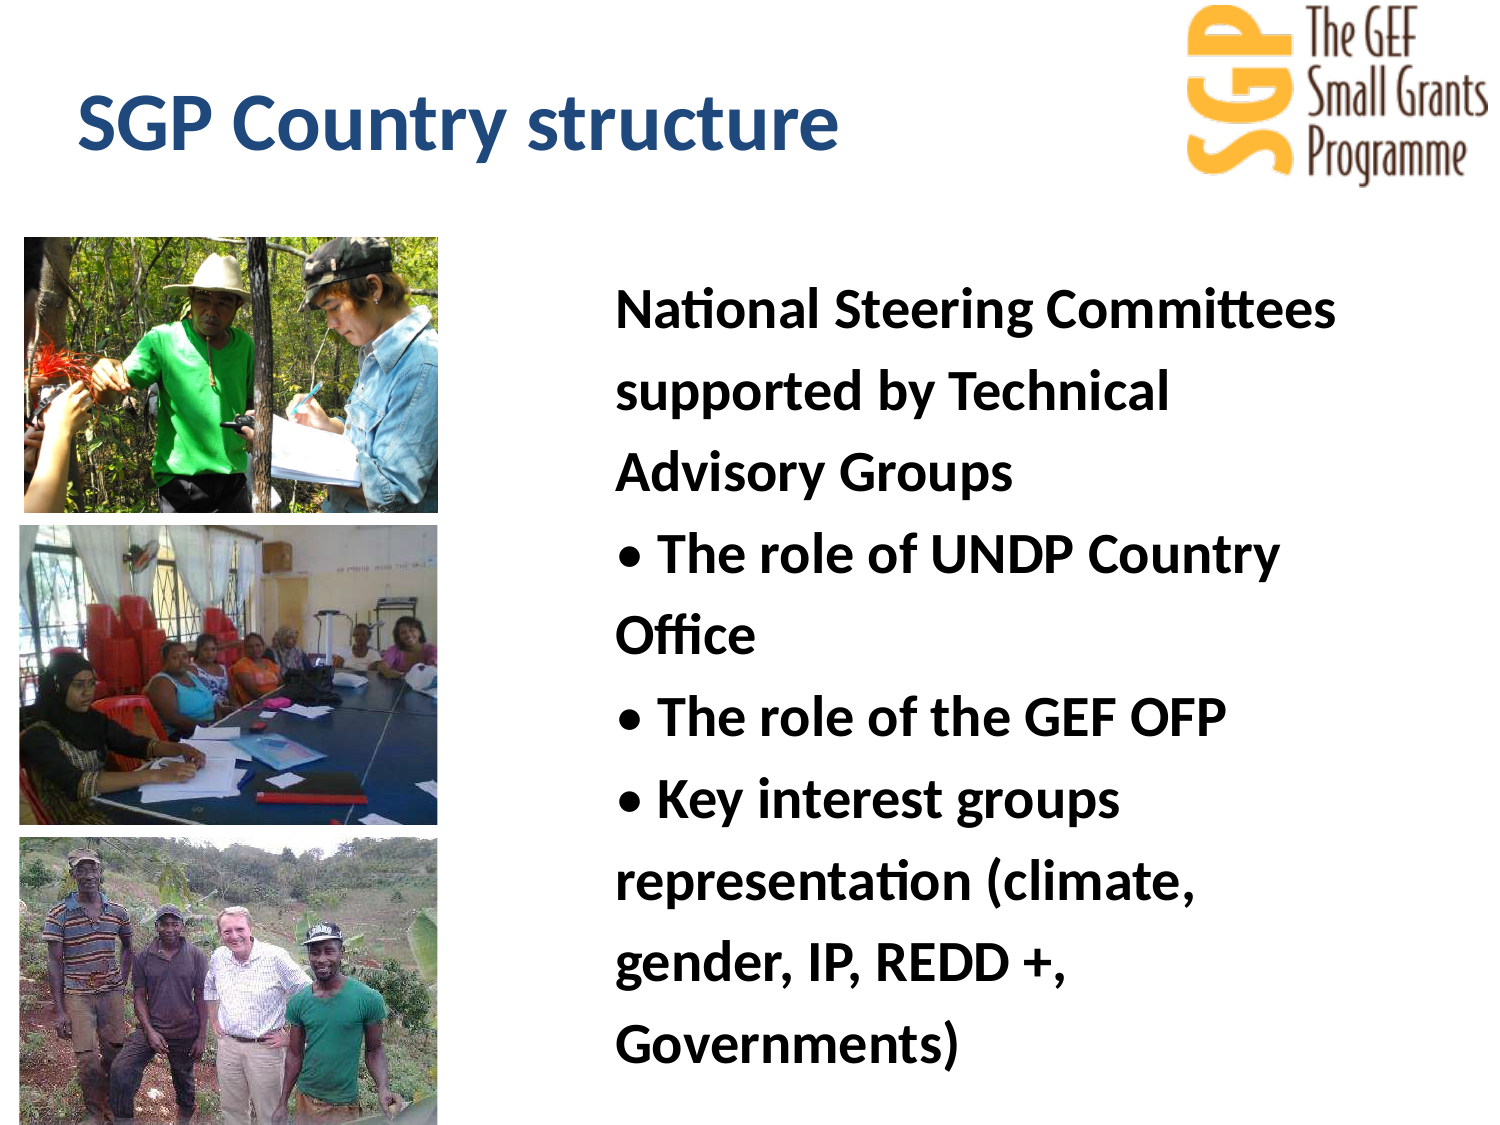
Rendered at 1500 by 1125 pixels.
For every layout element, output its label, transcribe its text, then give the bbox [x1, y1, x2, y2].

picture [1187, 4, 1488, 188]
picture [18, 524, 438, 826]
title SGP Country structure [62, 44, 1151, 176]
list National Steering Committees supported by Technical Advisory Groups • The role of UNDP Country Office • The role of the GEF OFP • Key interest groups representation (climate, gender, IP, REDD +, Governments) [599, 262, 1500, 1006]
picture [18, 837, 438, 1125]
picture [24, 237, 438, 513]
